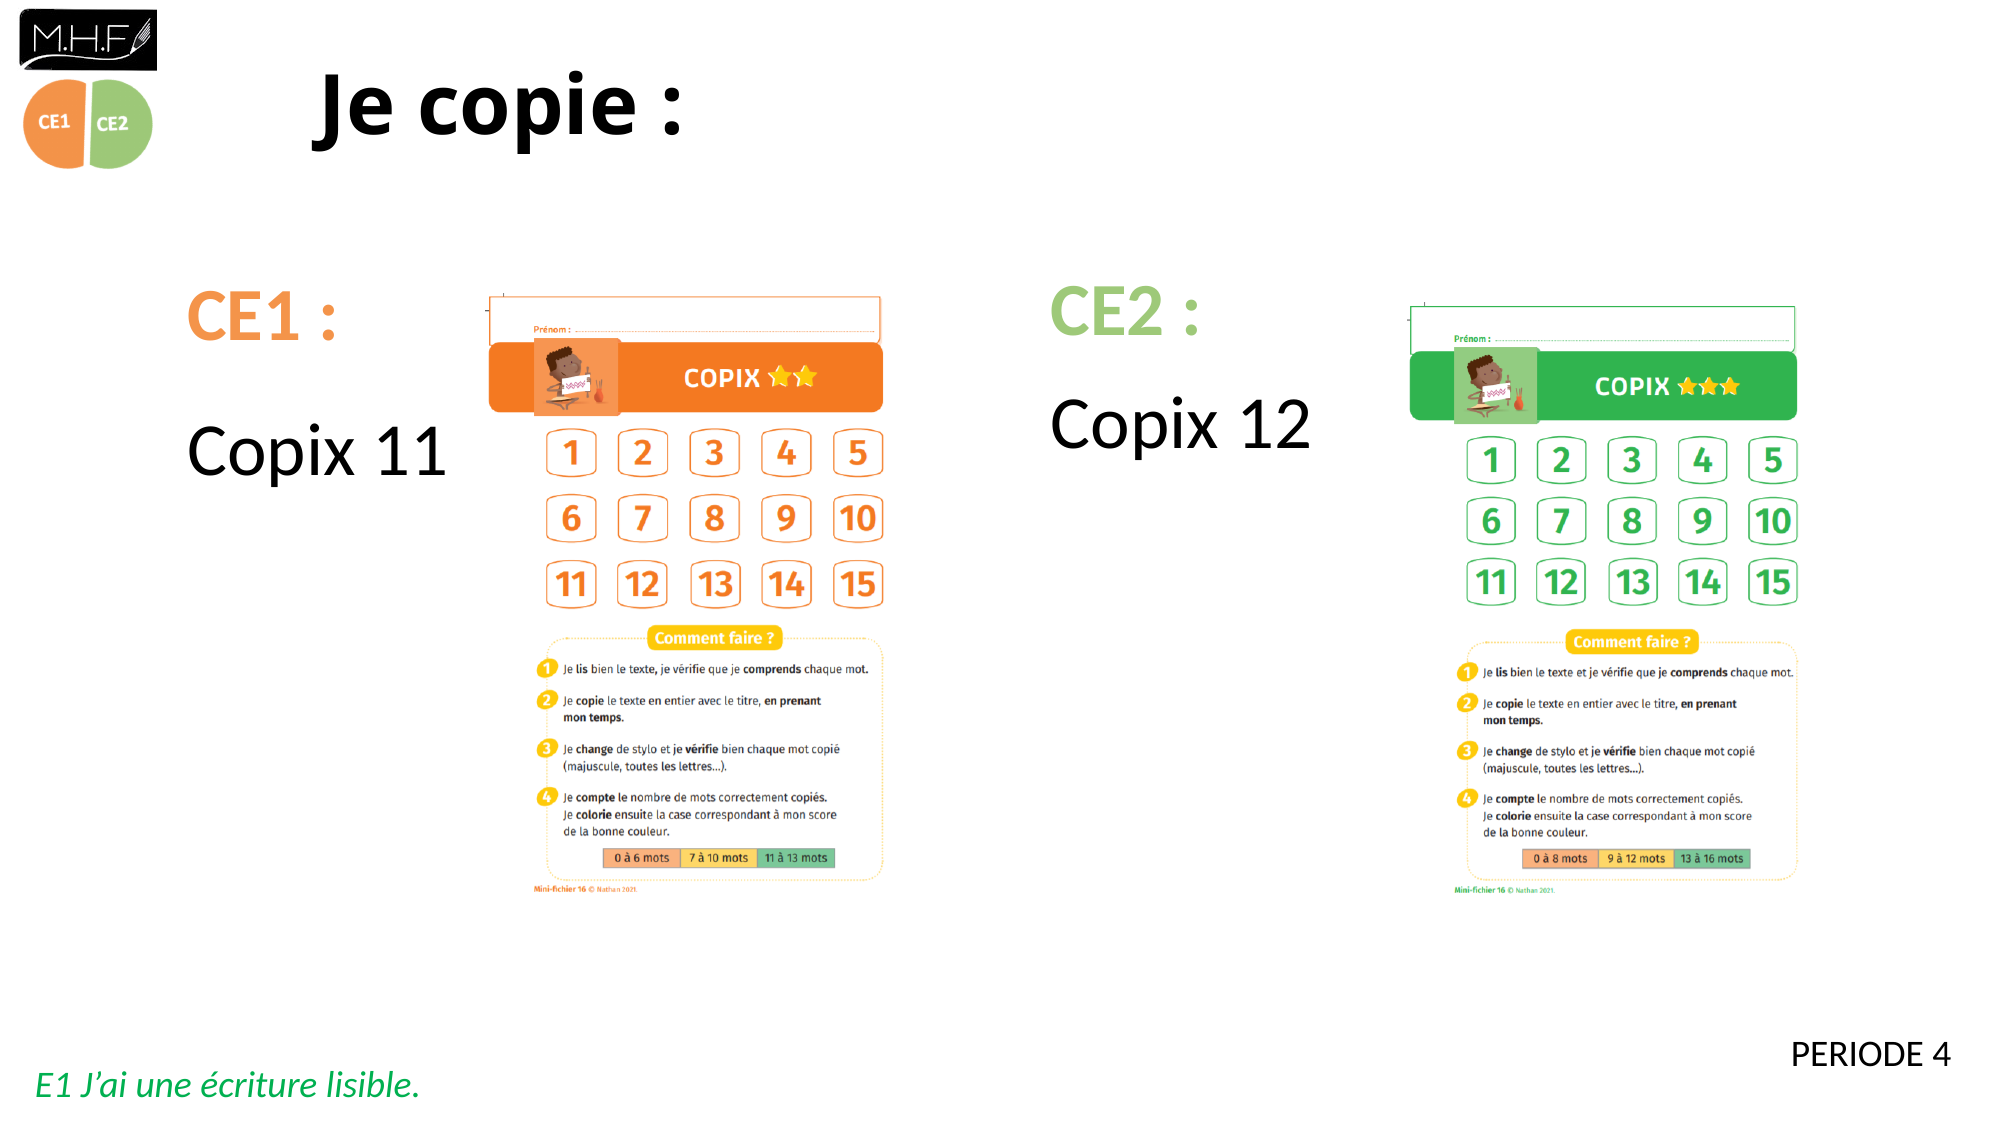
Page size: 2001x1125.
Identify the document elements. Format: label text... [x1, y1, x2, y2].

text_box Je copie : [303, 7, 1549, 208]
text_box E1 J’ai une écriture lisible. [19, 1052, 646, 1125]
text_box CE1 : Copix 11 [172, 213, 799, 723]
picture [1407, 302, 1823, 901]
text_box PERIODE 4 [1362, 1021, 1967, 1082]
text_box CE2 : Copix 12 [1035, 246, 1933, 563]
picture [1, 7, 177, 207]
picture [485, 293, 902, 901]
